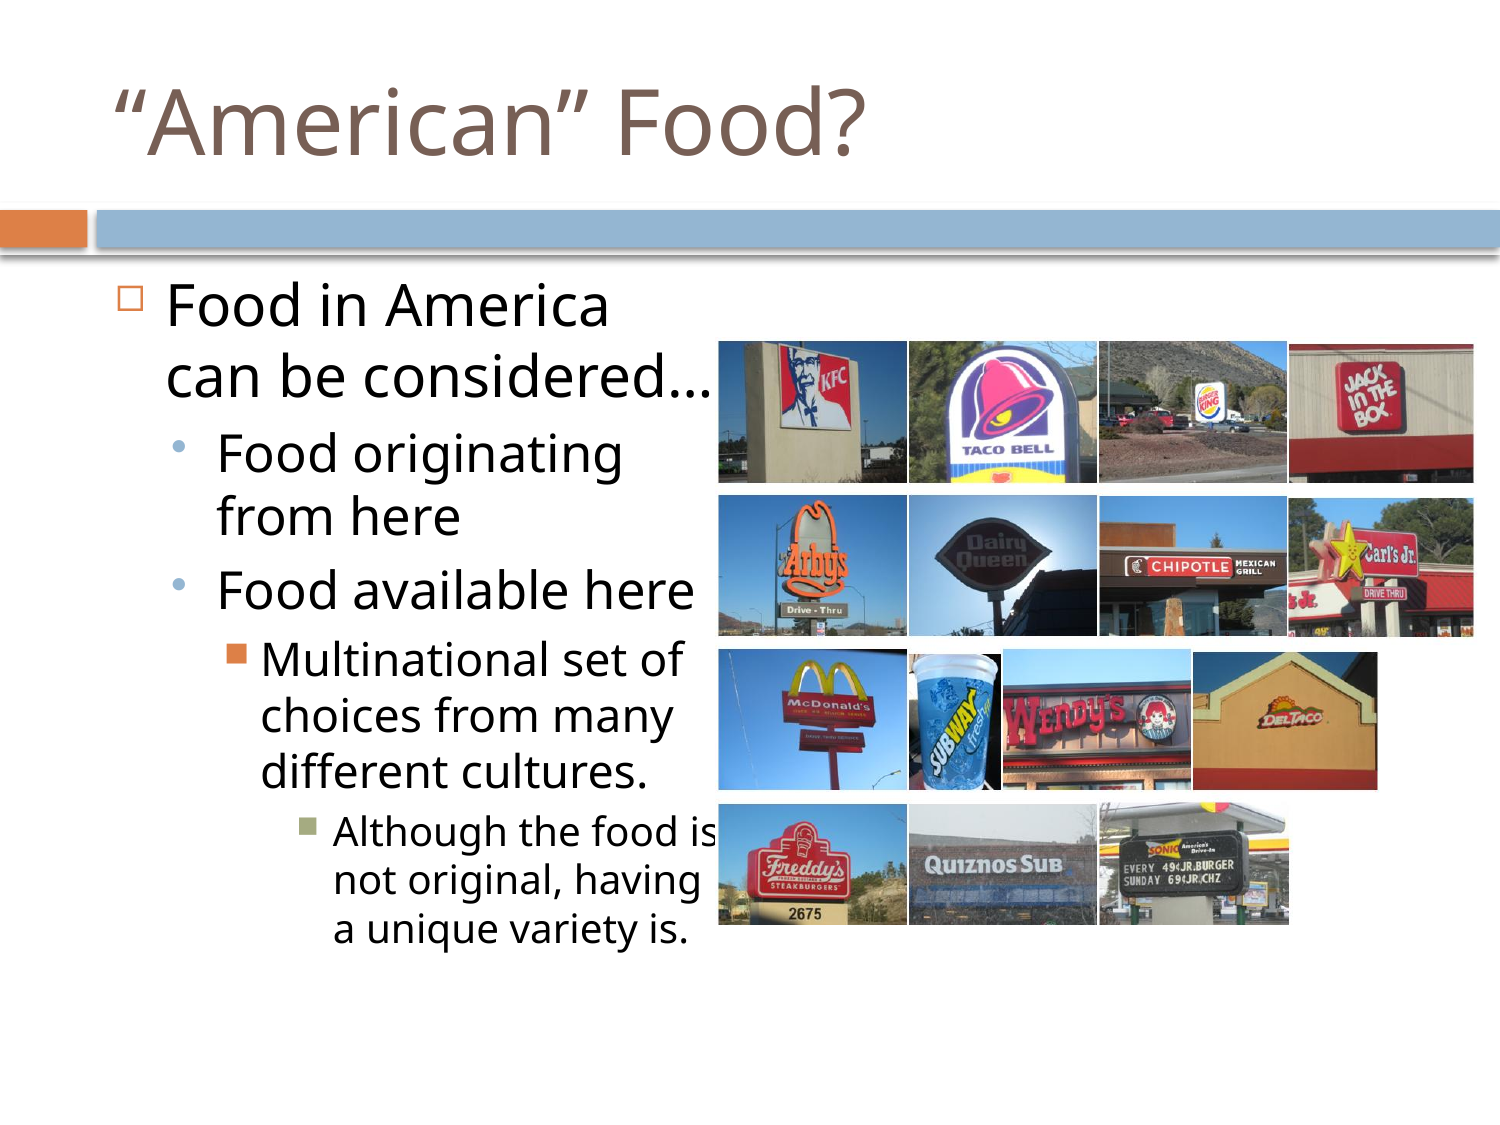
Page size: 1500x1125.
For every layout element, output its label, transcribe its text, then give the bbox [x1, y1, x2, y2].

list Food in America can be considered… Food originating from here Food available here Multinational set of choices from many different cultures. Although the food is not original, having a unique variety is. [99, 260, 738, 1011]
title “American” Food? [99, 37, 1438, 200]
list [714, 337, 1500, 926]
